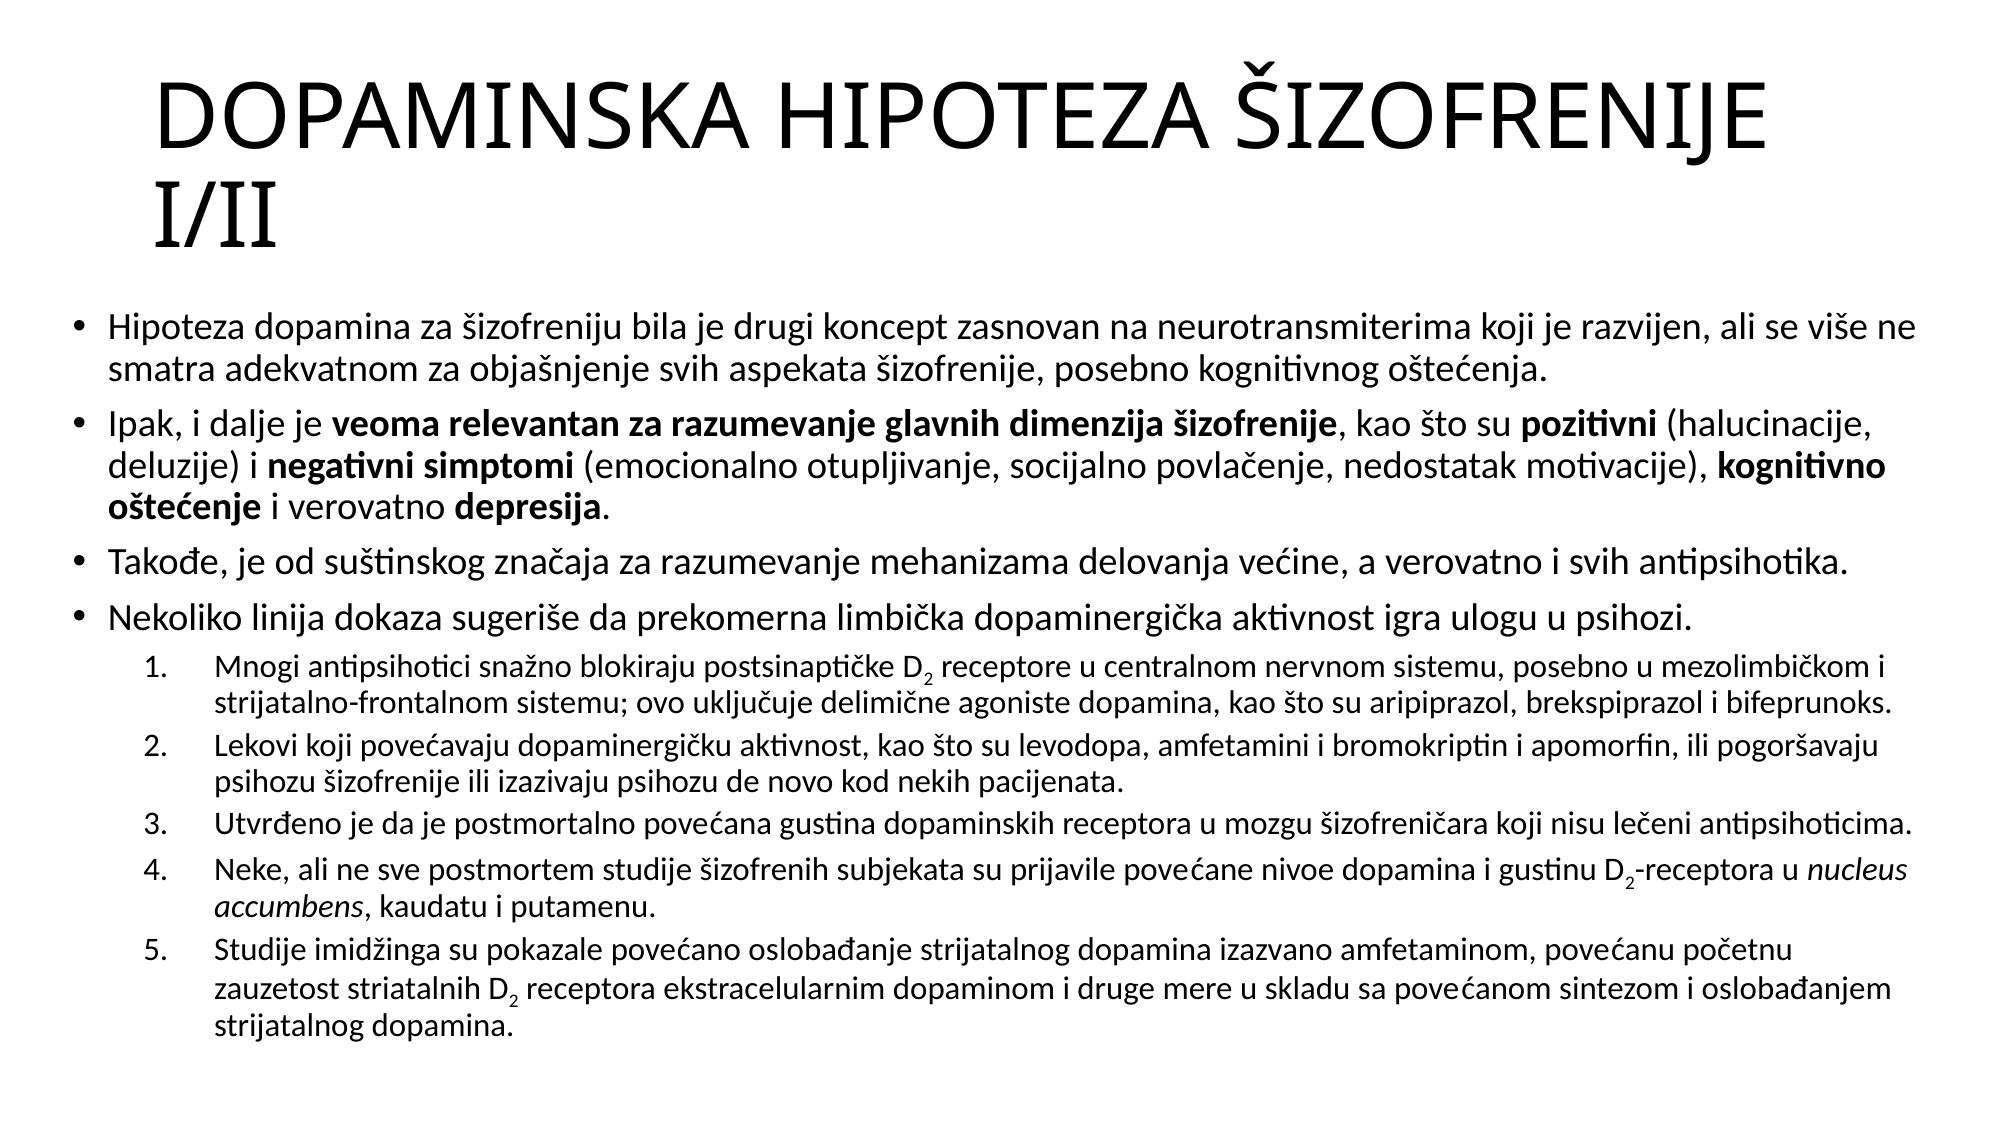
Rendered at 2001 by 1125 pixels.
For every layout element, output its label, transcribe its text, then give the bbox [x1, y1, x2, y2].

list Hipoteza dopamina za šizofreniju bila je drugi koncept zasnovan na neurotransmiterima koji je razvijen, ali se više ne smatra adekvatnom za objašnjenje svih aspekata šizofrenije, posebno kognitivnog oštećenja. Ipak, i dalje je veoma relevantan za razumevanje glavnih dimenzija šizofrenije, kao što su pozitivni (halucinacije, deluzije) i negativni simptomi (emocionalno otupljivanje, socijalno povlačenje, nedostatak motivacije), kognitivno oštećenje i verovatno depresija. Takođe, je od suštinskog značaja za razumevanje mehanizama delovanja većine, a verovatno i svih antipsihotika. Nekoliko linija dokaza sugeriše da prekomerna limbička dopaminergička aktivnost igra ulogu u psihozi. Mnogi antipsihotici snažno blokiraju postsinaptičke D2 receptore u centralnom nervnom sistemu, posebno u mezolimbičkom i strijatalno-frontalnom sistemu; ovo uključuje delimične agoniste dopamina, kao što su aripiprazol, brekspiprazol i bifeprunoks. Lekovi koji povećavaju dopaminergičku aktivnost, kao što su levodopa, amfetamini i bromokriptin i apomorfin, ili pogoršavaju psihozu šizofrenije ili izazivaju psihozu de novo kod nekih pacijenata. Utvrđeno je da je postmortalno povećana gustina dopaminskih receptora u mozgu šizofreničara koji nisu lečeni antipsihoticima. Neke, ali ne sve postmortem studije šizofrenih subjekata su prijavile povećane nivoe dopamina i gustinu D2-receptora u nucleus accumbens, kaudatu i putamenu. Studije imidžinga su pokazale povećano oslobađanje strijatalnog dopamina izazvano amfetaminom, povećanu početnu zauzetost striatalnih D2 receptora ekstracelularnim dopaminom i druge mere u skladu sa povećanom sintezom i oslobađanjem strijatalnog dopamina. [57, 299, 1939, 1105]
title DOPAMINSKA HIPOTEZA ŠIZOFRENIJE I/II [137, 59, 1863, 278]
